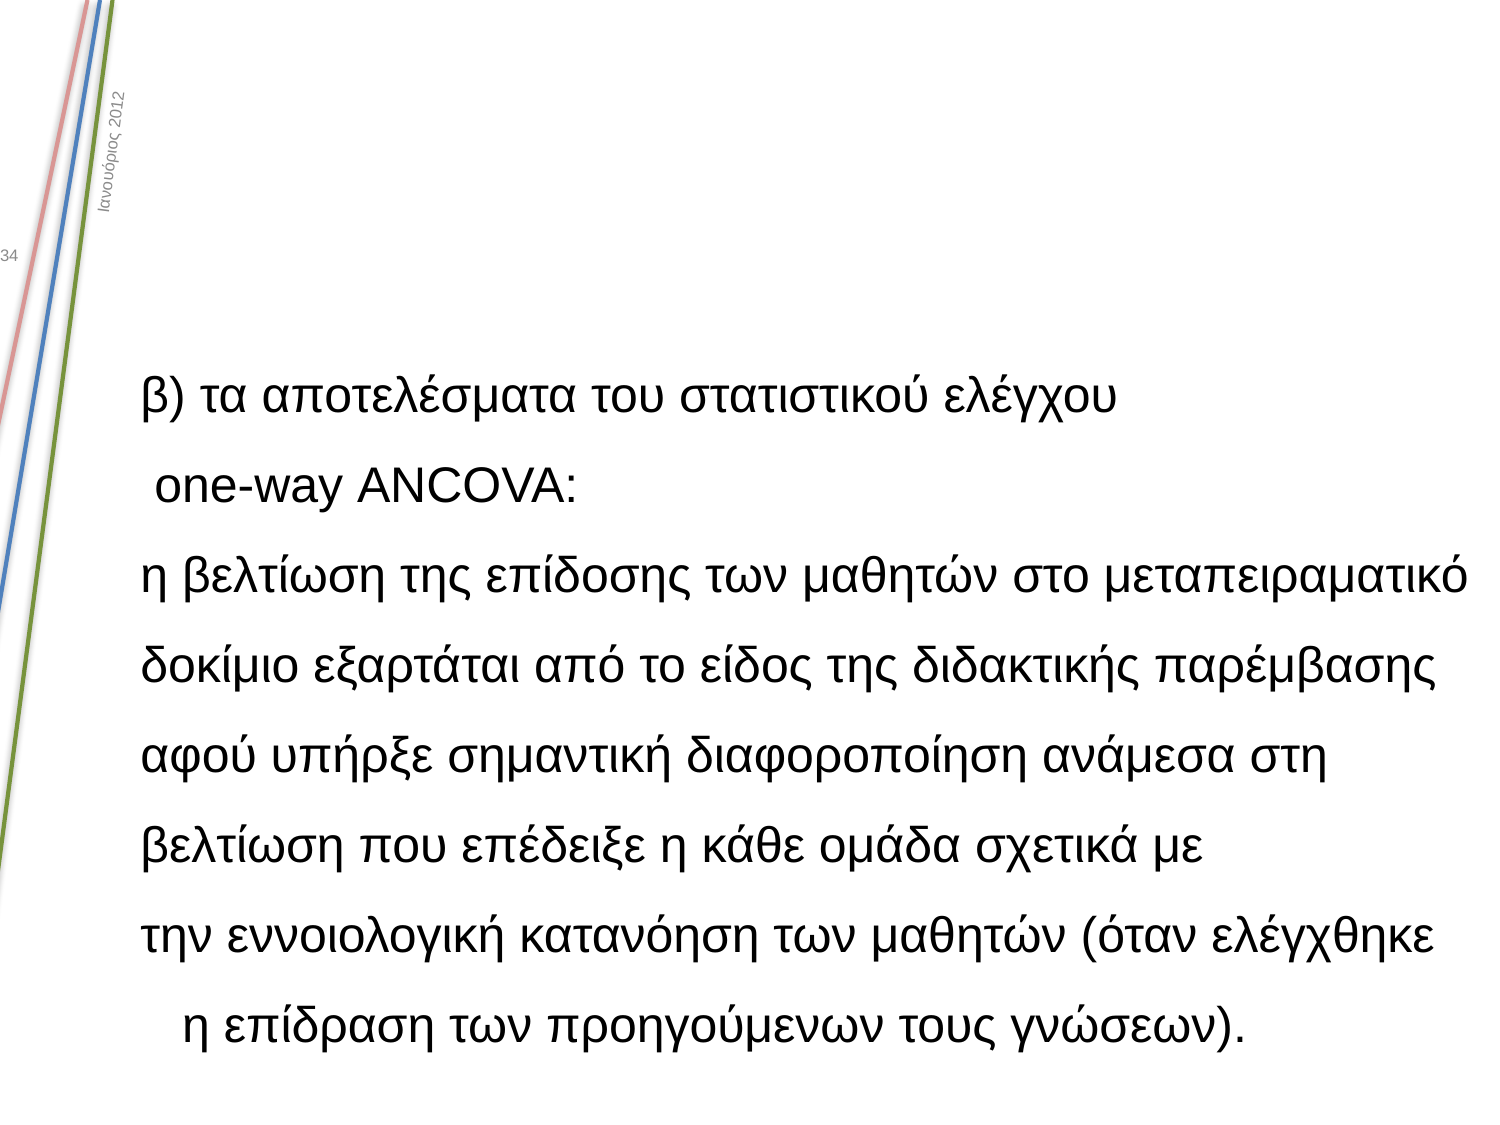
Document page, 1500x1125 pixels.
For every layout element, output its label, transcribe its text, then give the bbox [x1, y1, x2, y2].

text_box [0, 187, 276, 279]
title β) τα αποτελέσματα του στατιστικού ελέγχου one-way ANCOVA: η βελτίωση της επίδοσης των μαθητών στο μεταπειραματικό δοκίμιο εξαρτάται από το είδος της διδακτικής παρέμβασης αφού υπήρξε σημαντική διαφοροποίηση ανάμεσα στη βελτίωση που επέδειξε η κάθε ομάδα σχετικά με την εννοιολογική κατανόηση των μαθητών (όταν ελέγχθηκε η επίδραση των προηγούμενων τους γνώσεων). [125, 261, 1500, 1124]
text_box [0, 412, 526, 538]
text_box Ιανουόριος 2012 [75, 0, 160, 185]
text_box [0, 281, 382, 394]
